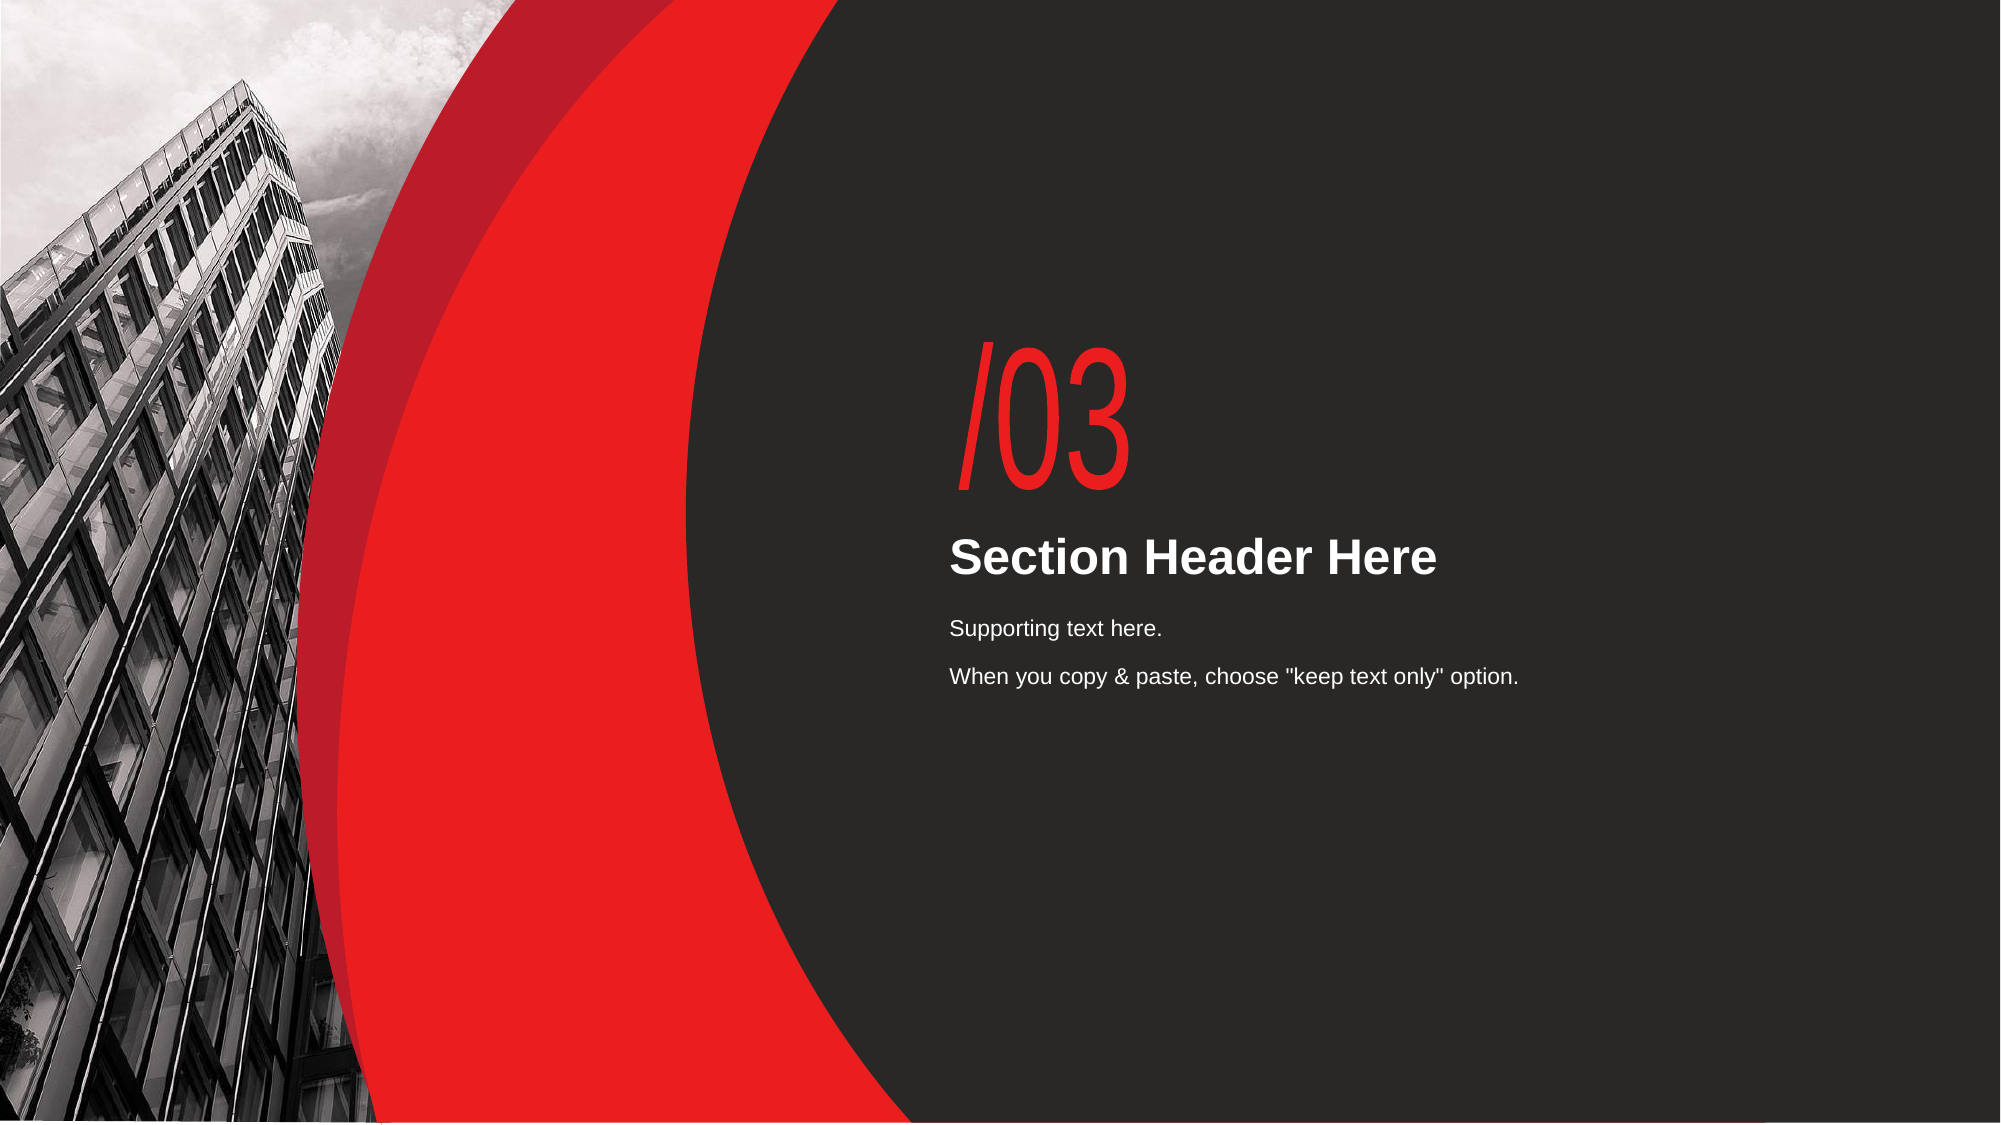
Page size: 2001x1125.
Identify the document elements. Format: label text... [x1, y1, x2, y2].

list Supporting text here. When you copy & paste, choose "keep text only" option. [934, 605, 1824, 773]
title Section Header Here [934, 446, 1824, 594]
picture [0, 0, 514, 1123]
